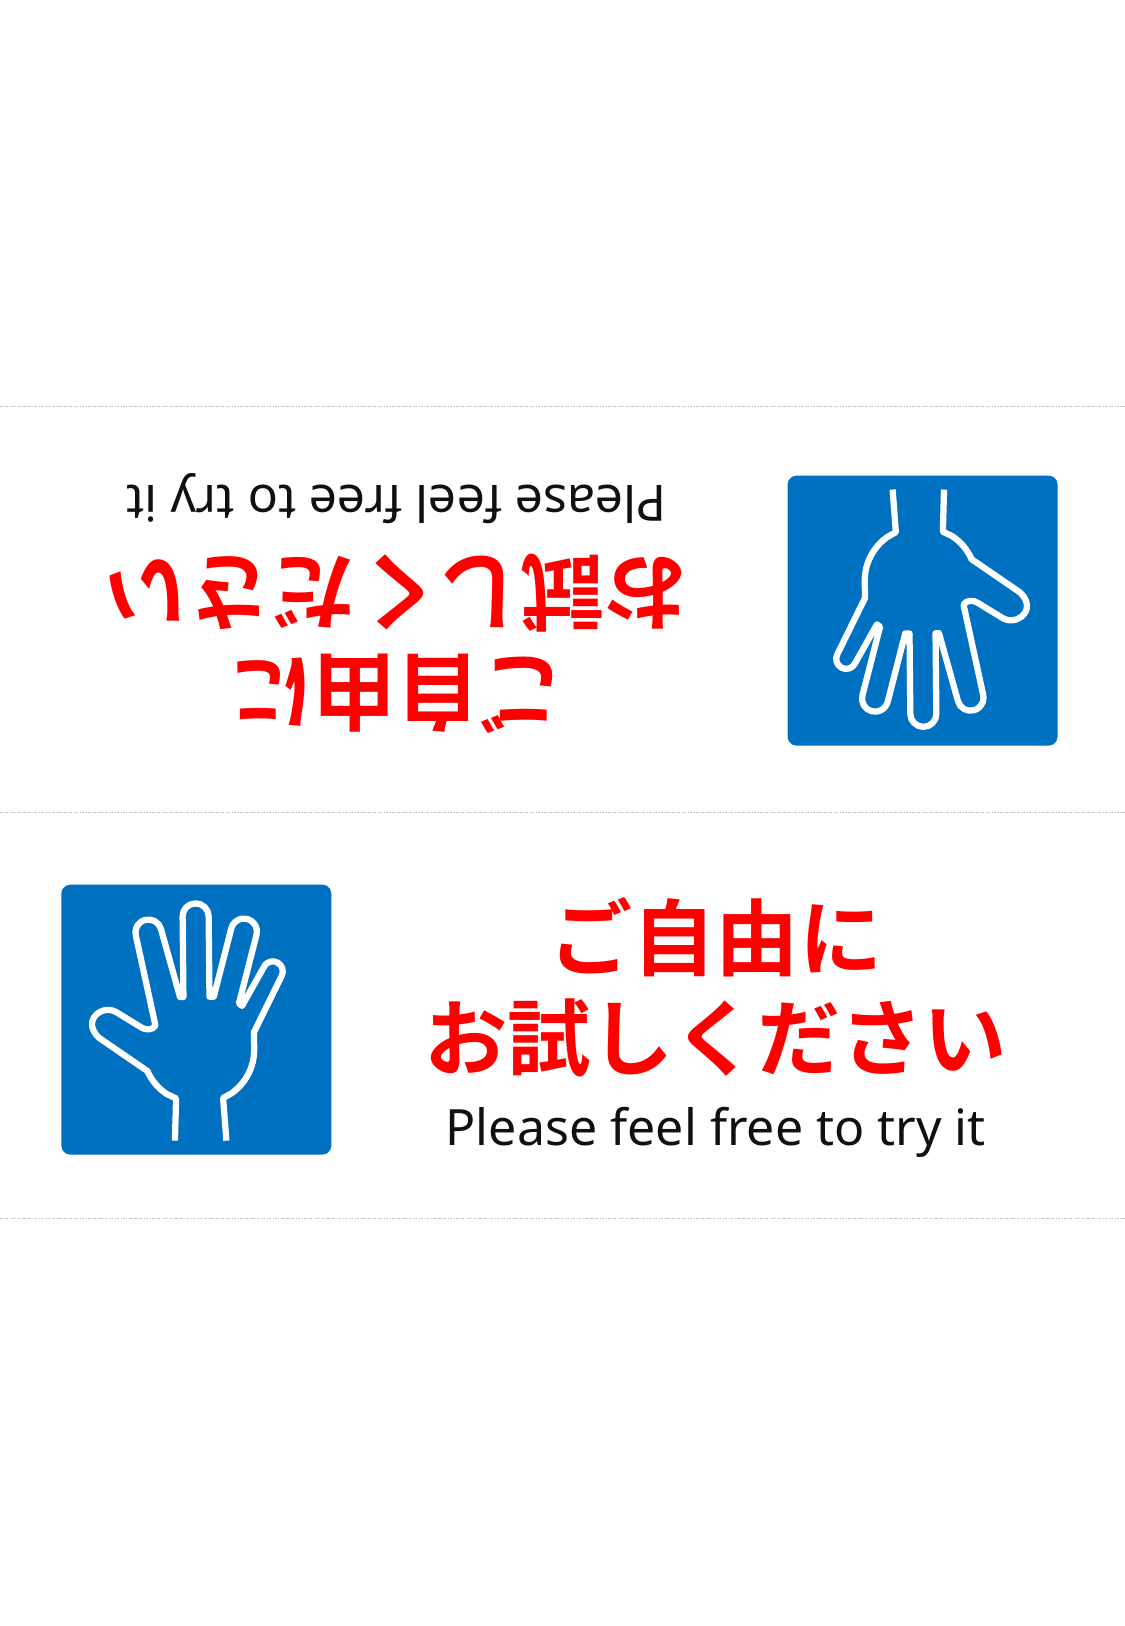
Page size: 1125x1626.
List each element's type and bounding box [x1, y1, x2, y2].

text_box [787, 475, 1058, 746]
text_box [84, 466, 710, 753]
text_box [61, 884, 332, 1155]
text_box [403, 879, 1029, 1165]
